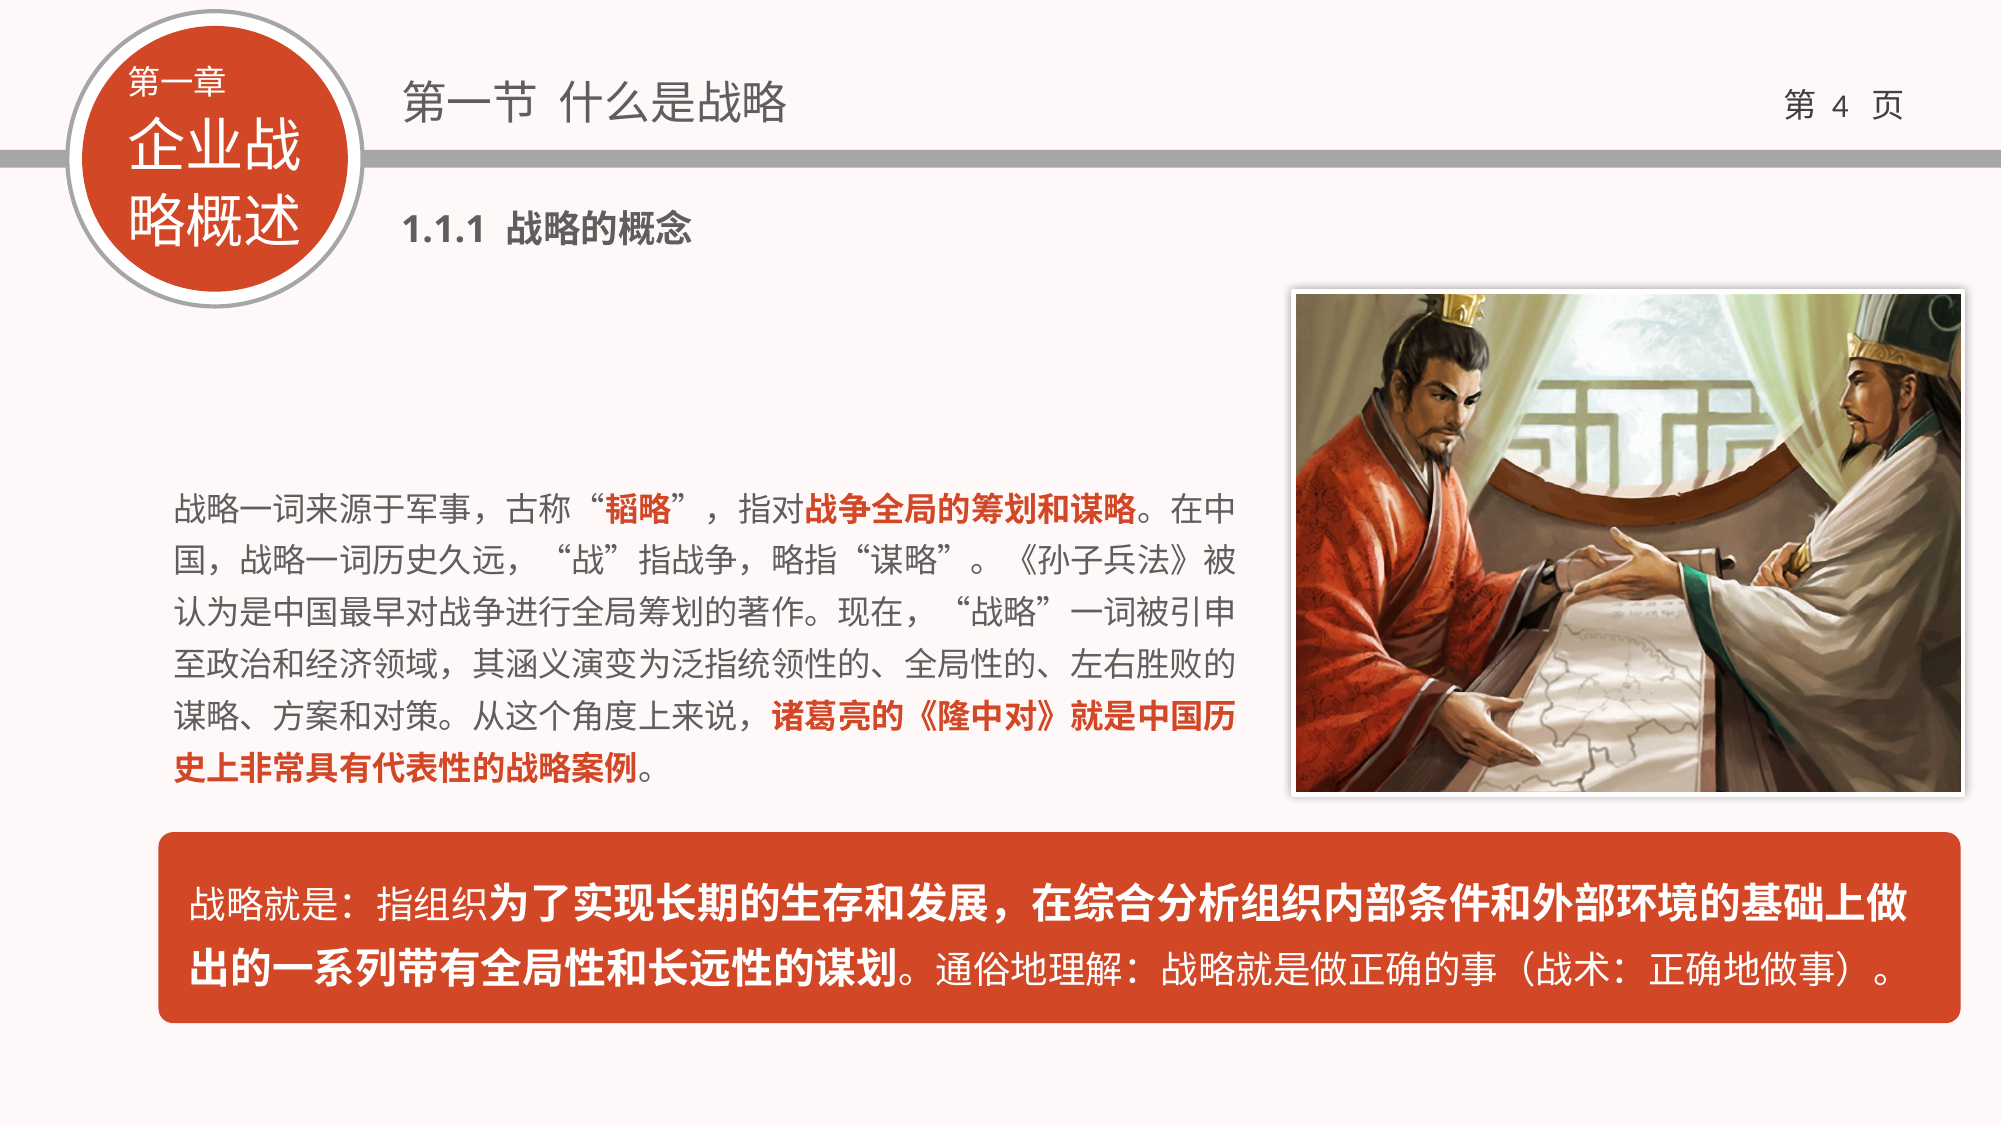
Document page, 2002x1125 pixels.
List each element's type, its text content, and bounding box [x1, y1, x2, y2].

text_box 1.1.1 战略的概念 [386, 184, 989, 258]
text_box 战略一词来源于军事，古称“韬略”，指对战争全局的筹划和谋略。在中国，战略一词历史久远，“战”指战争，略指“谋略”。《孙子兵法》被认为是中国最早对战争进行全局筹划的著作。现在，“战略”一词被引申至政治和经济领域，其涵义演变为泛指统领性的、全局性的、左右胜败的谋略、方案和对策。从这个角度上来说，诸葛亮的《隆中对》就是中国历史上非常具有代表性的战略案例。 [158, 468, 1273, 795]
text_box [156, 829, 1963, 1026]
text_box 第一节 什么是战略 [386, 66, 1202, 137]
picture [1295, 293, 1961, 793]
text_box 战略就是：指组织为了实现长期的生存和发展，在综合分析组织内部条件和外部环境的基础上做出的一系列带有全局性和长远性的谋划。通俗地理解：战略就是做正确的事（战术：正确地做事）。 [173, 854, 1948, 1000]
